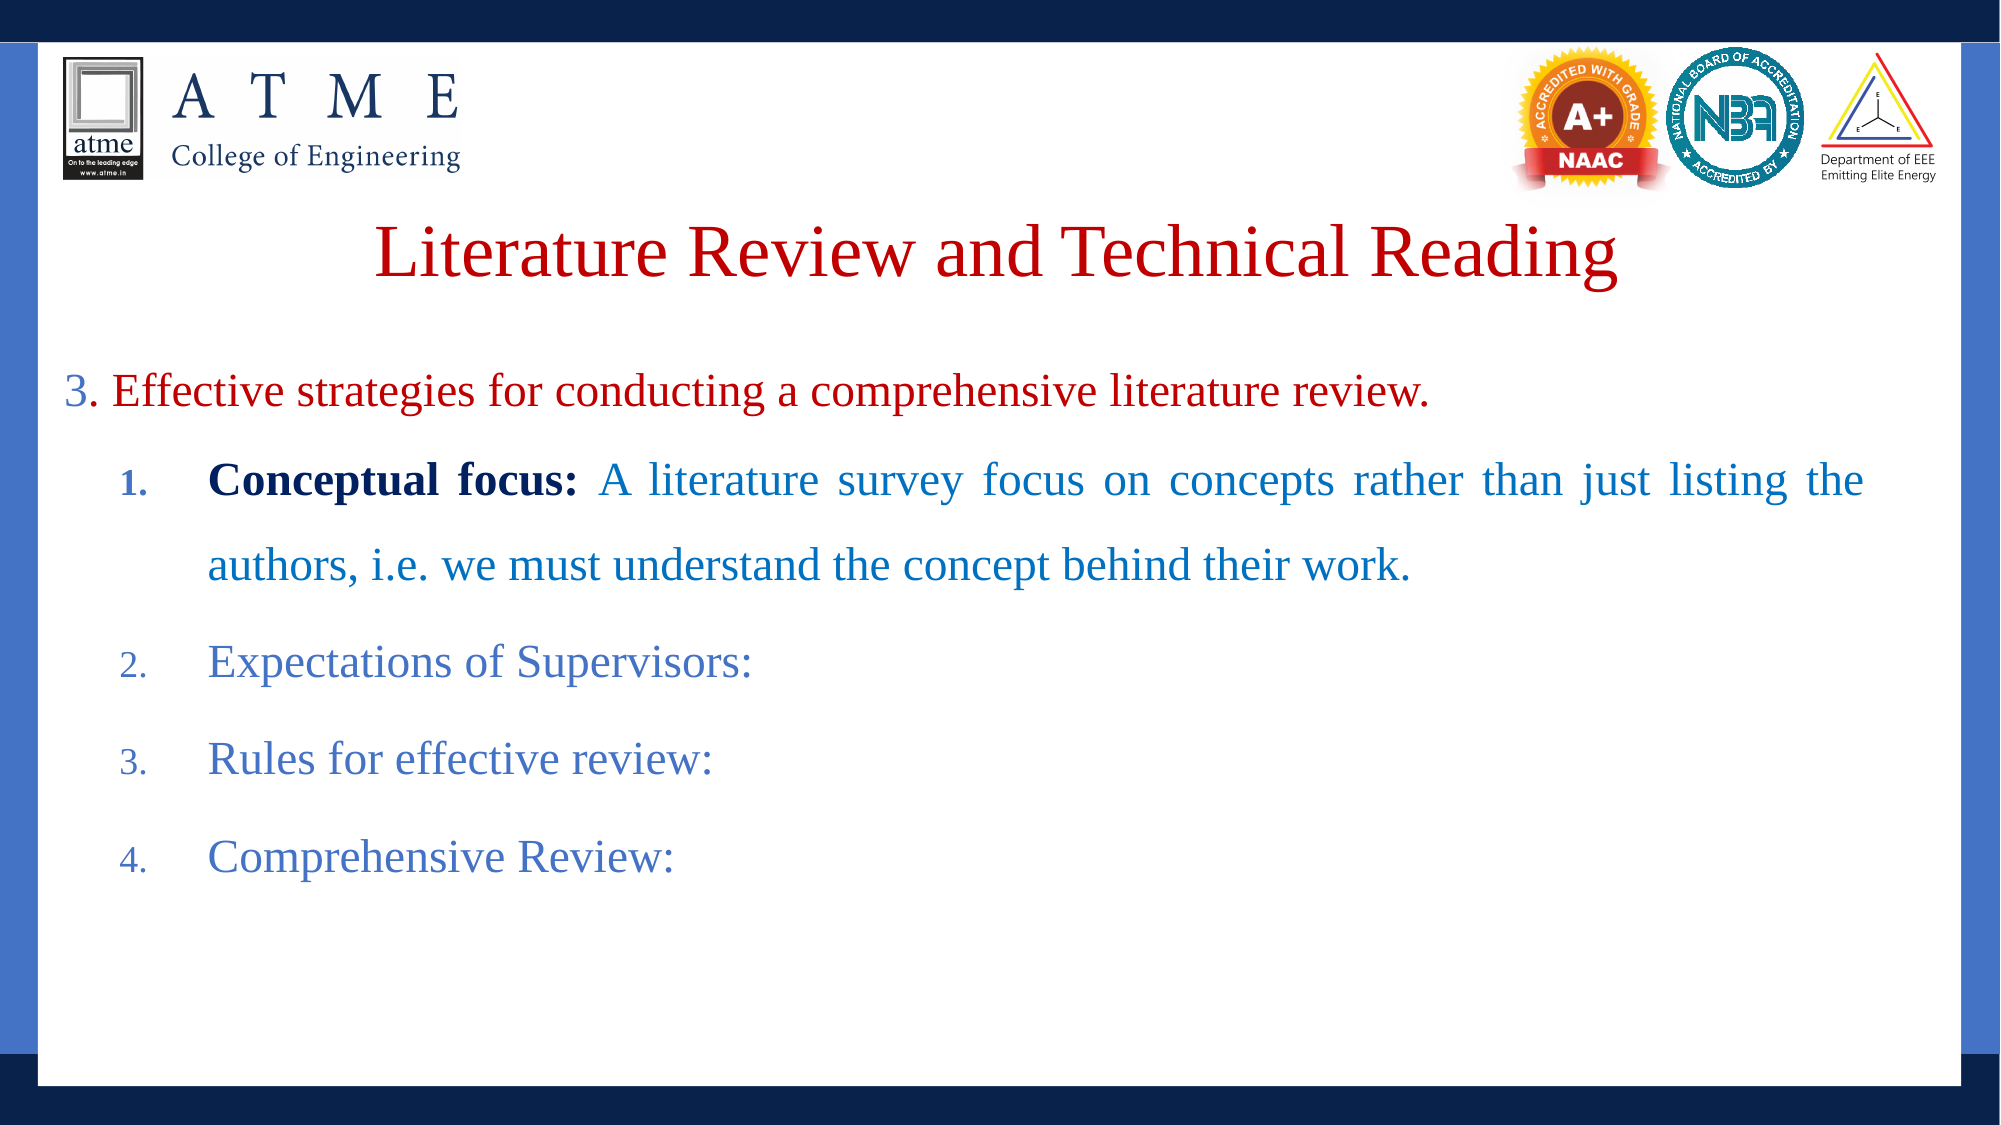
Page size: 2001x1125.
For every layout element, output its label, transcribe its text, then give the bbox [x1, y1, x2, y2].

title Literature Review and Technical Reading [187, 99, 1808, 322]
picture [0, 1054, 2000, 1125]
picture [1815, 49, 1939, 184]
list 3. Effective strategies for conducting a comprehensive literature review. Conceptual focus: A literature survey focus on concepts rather than just listing the authors, i.e. we must understand the concept behind their work. Expectations of Supervisors: Rules for effective review: Comprehensive Review: [49, 322, 1881, 895]
picture [63, 57, 461, 180]
picture [0, 0, 2000, 43]
picture [1666, 47, 1804, 99]
picture [1531, 60, 1651, 99]
